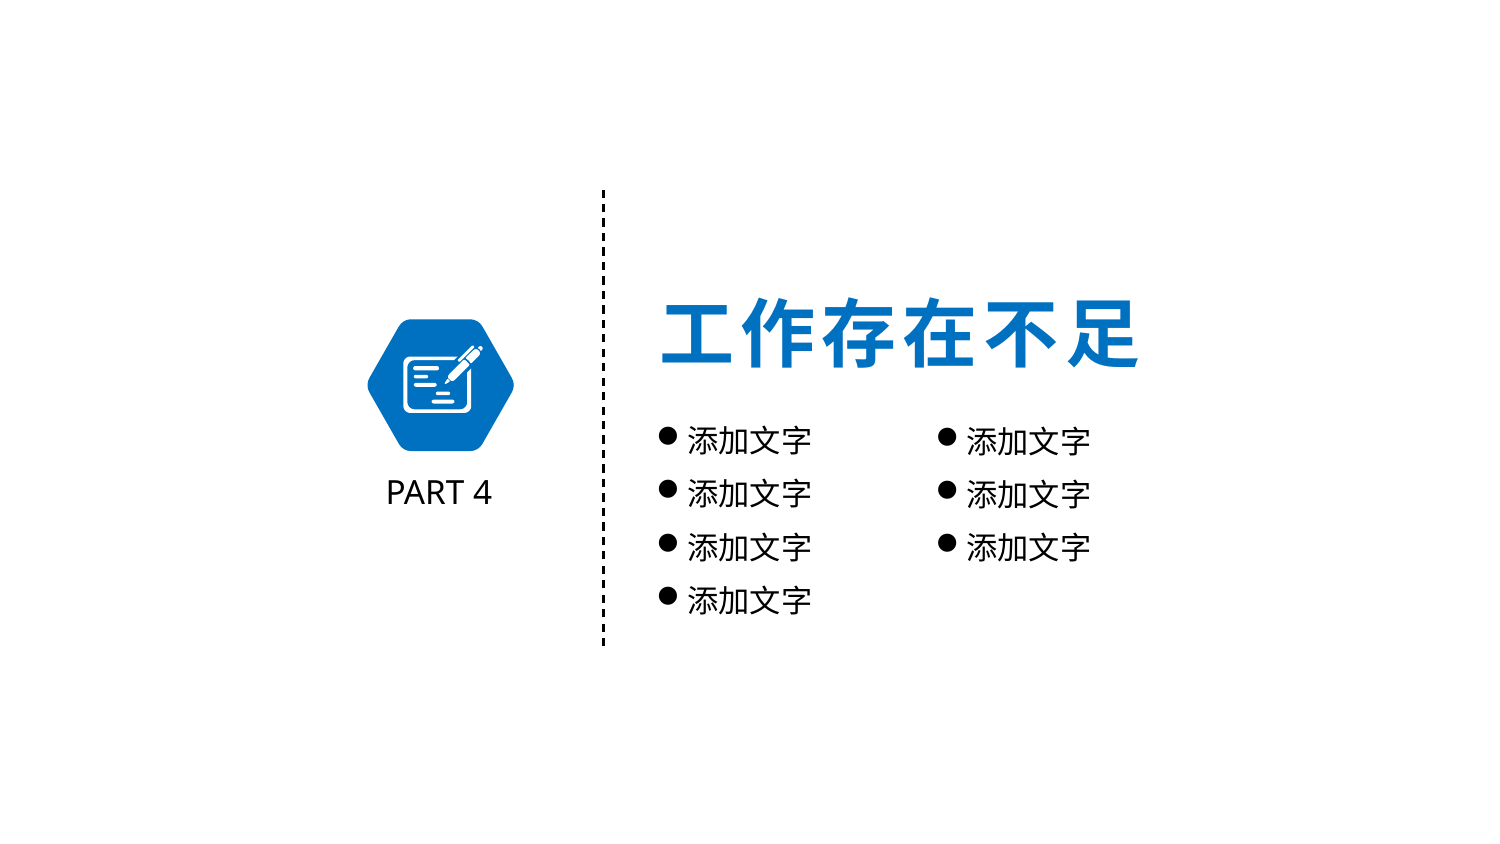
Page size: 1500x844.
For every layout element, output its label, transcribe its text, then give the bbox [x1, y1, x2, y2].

text_box 添加文字 [935, 421, 1265, 460]
text_box 添加文字 [656, 474, 986, 513]
text_box 添加文字 [656, 528, 935, 566]
text_box PART 4 [385, 471, 534, 512]
text_box 添加文字 [656, 421, 935, 459]
text_box 添加文字 [935, 528, 1265, 566]
text_box 添加文字 [935, 475, 1265, 513]
text_box 工作存在不足 [644, 279, 1156, 384]
text_box 添加文字 [656, 580, 986, 619]
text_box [367, 318, 514, 452]
